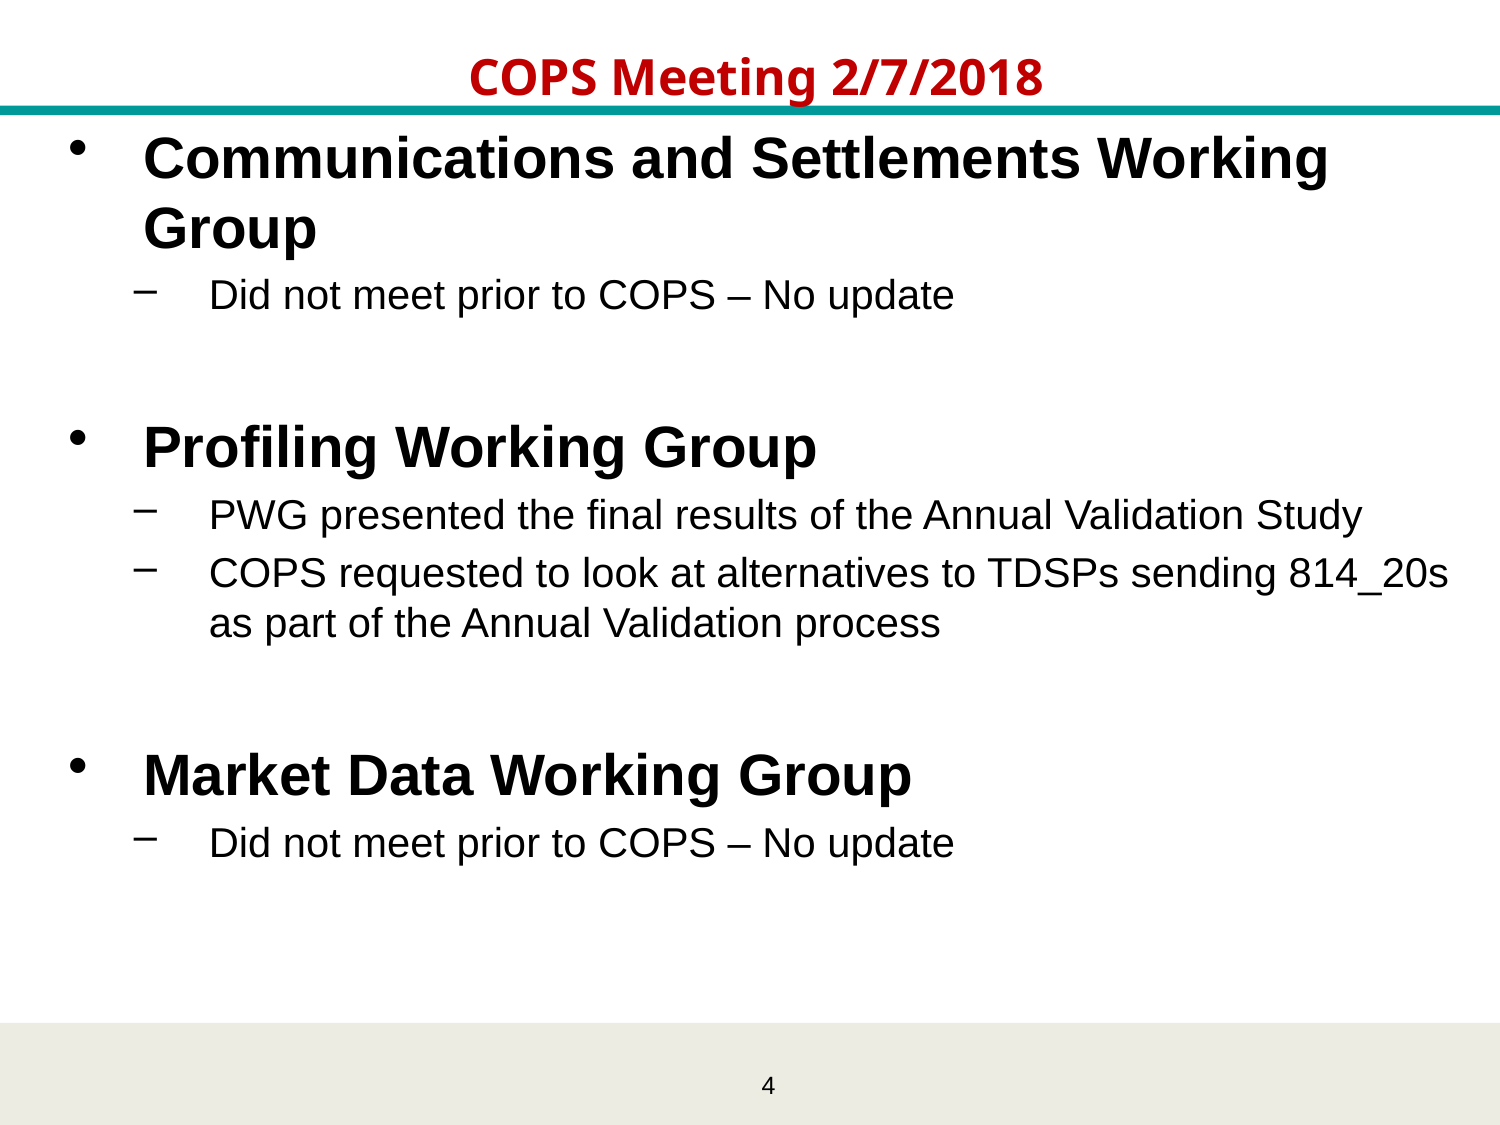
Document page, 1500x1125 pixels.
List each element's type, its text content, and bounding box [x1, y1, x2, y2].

title COPS Meeting 2/7/2018 [62, 12, 1450, 112]
list Communications and Settlements Working Group Did not meet prior to COPS – No update Profiling Working Group PWG presented the final results of the Annual Validation Study COPS requested to look at alternatives to TDSPs sending 814_20s as part of the Annual Validation process Market Data Working Group Did not meet prior to COPS – No update [43, 112, 1469, 1013]
